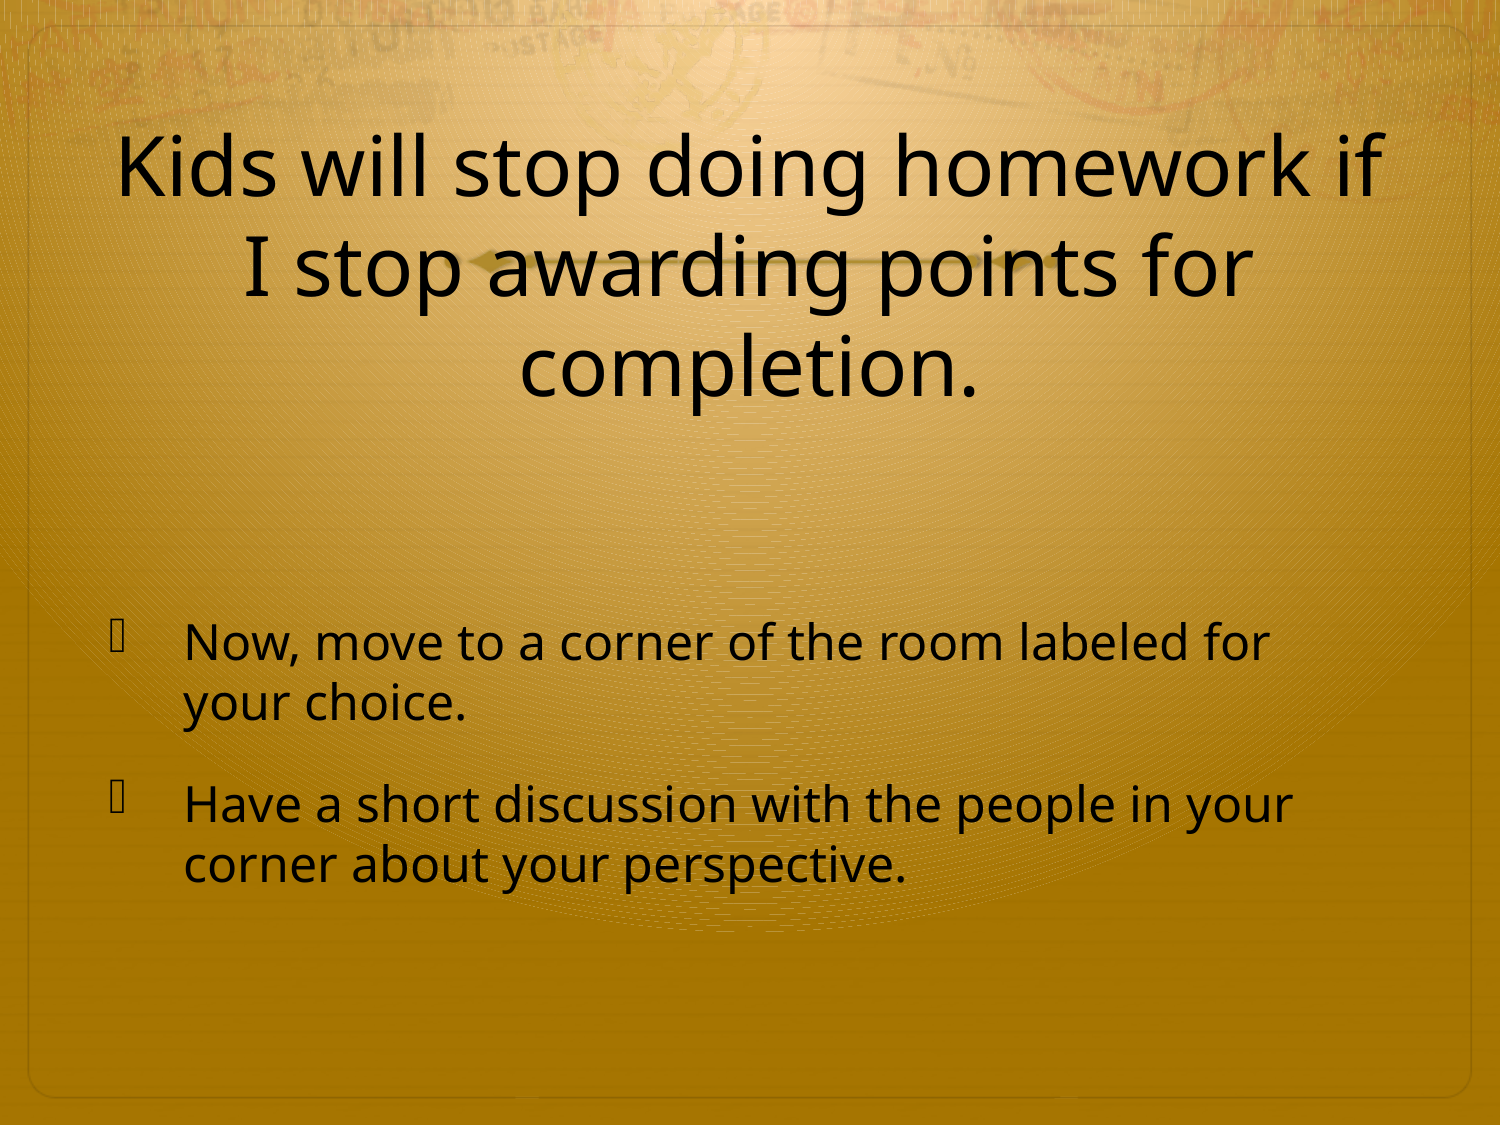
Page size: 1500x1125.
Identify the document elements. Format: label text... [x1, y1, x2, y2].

picture [0, 0, 1500, 1125]
title Kids will stop doing homework if I stop awarding points for completion. [93, 45, 1407, 481]
list Now, move to a corner of the room labeled for your choice. Have a short discussion with the people in your corner about your perspective. [93, 602, 1407, 988]
